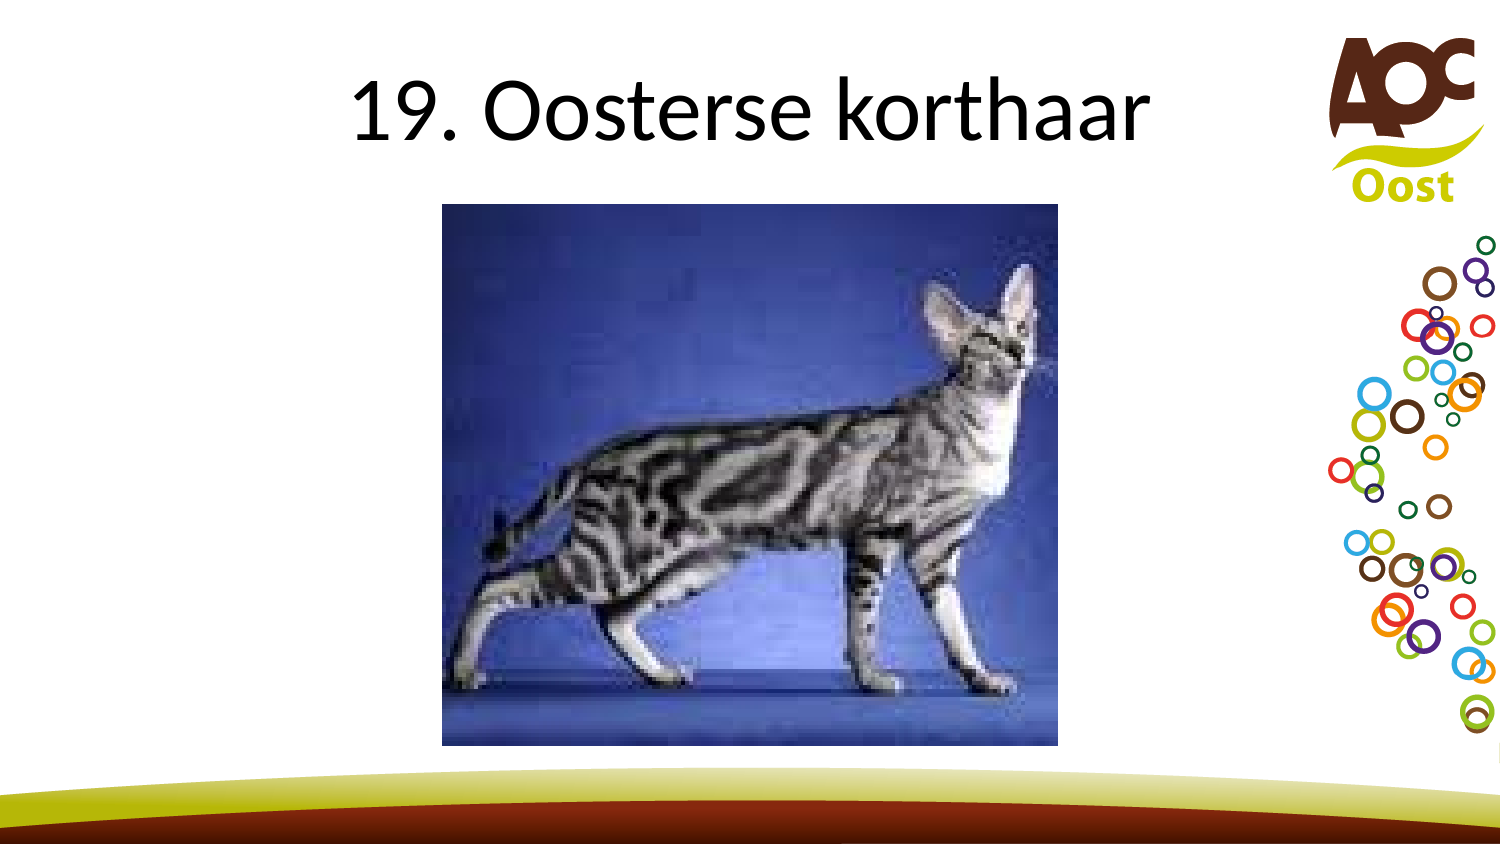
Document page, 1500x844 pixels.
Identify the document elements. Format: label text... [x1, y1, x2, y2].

picture [0, 0, 1500, 844]
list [442, 204, 1058, 747]
title 19. Oosterse korthaar [75, 33, 1425, 175]
